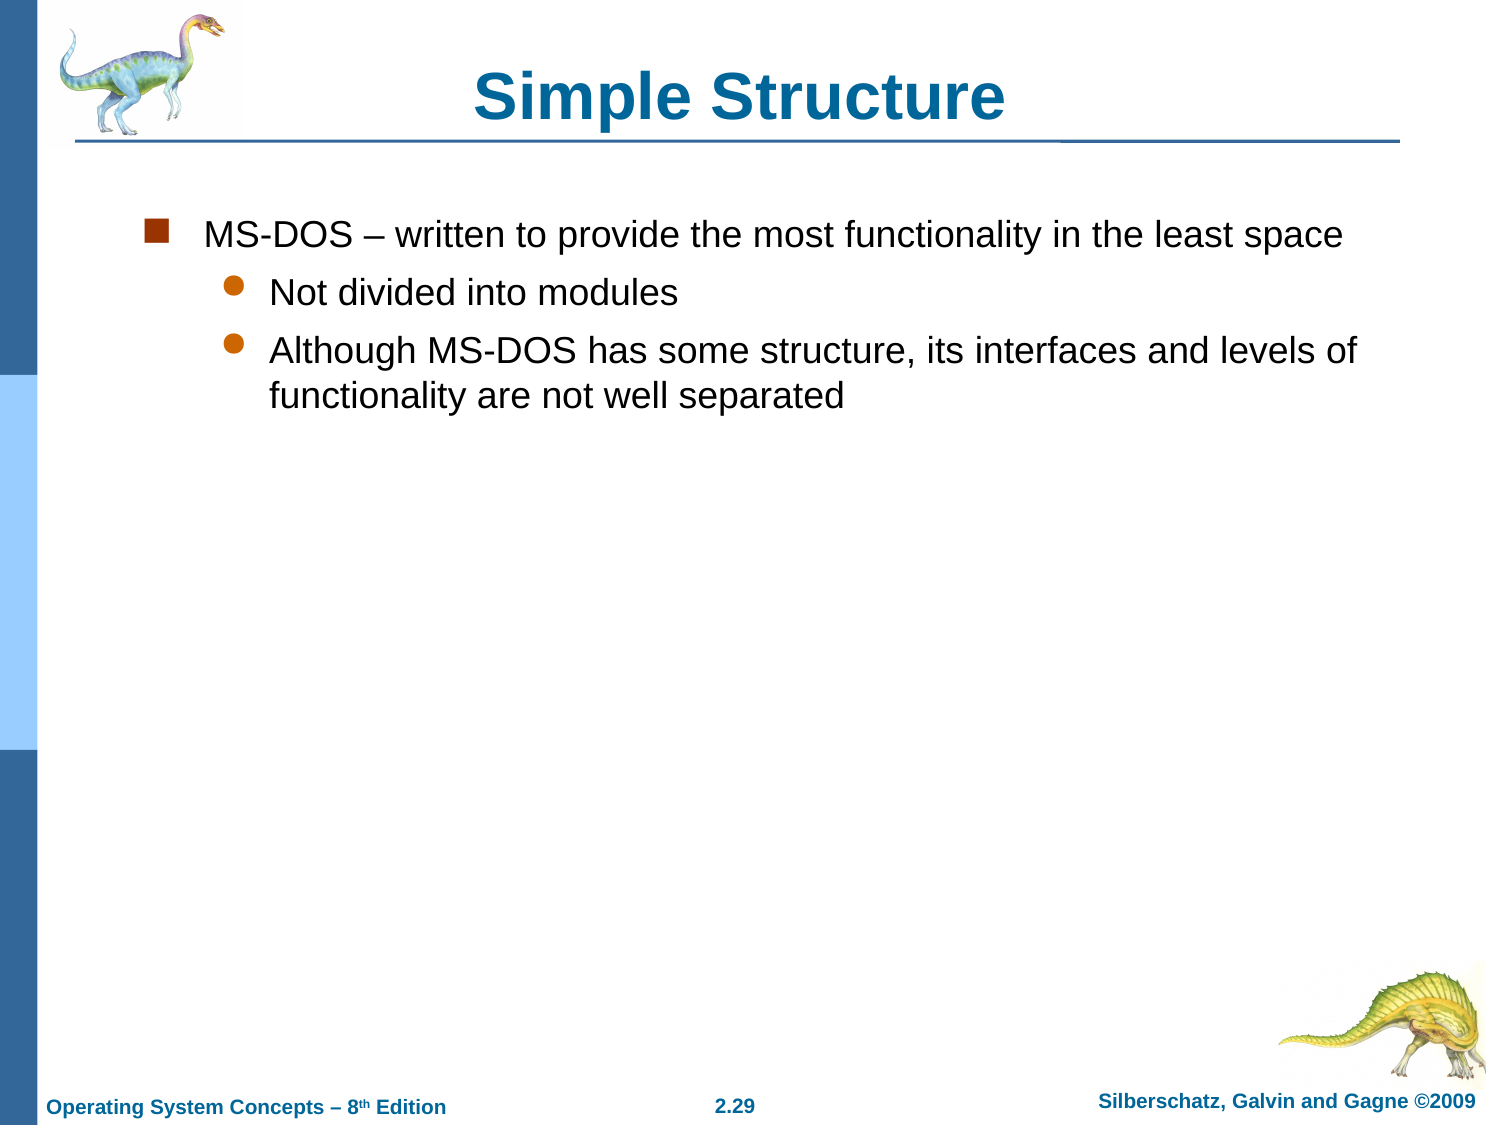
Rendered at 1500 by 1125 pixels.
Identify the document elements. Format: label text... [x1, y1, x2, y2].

picture [1275, 959, 1486, 1090]
picture [46, 0, 243, 149]
title Simple Structure [74, 45, 1426, 141]
list MS-DOS – written to provide the most functionality in the least space Not divided into modules Although MS-DOS has some structure, its interfaces and levels of functionality are not well separated [132, 202, 1483, 946]
